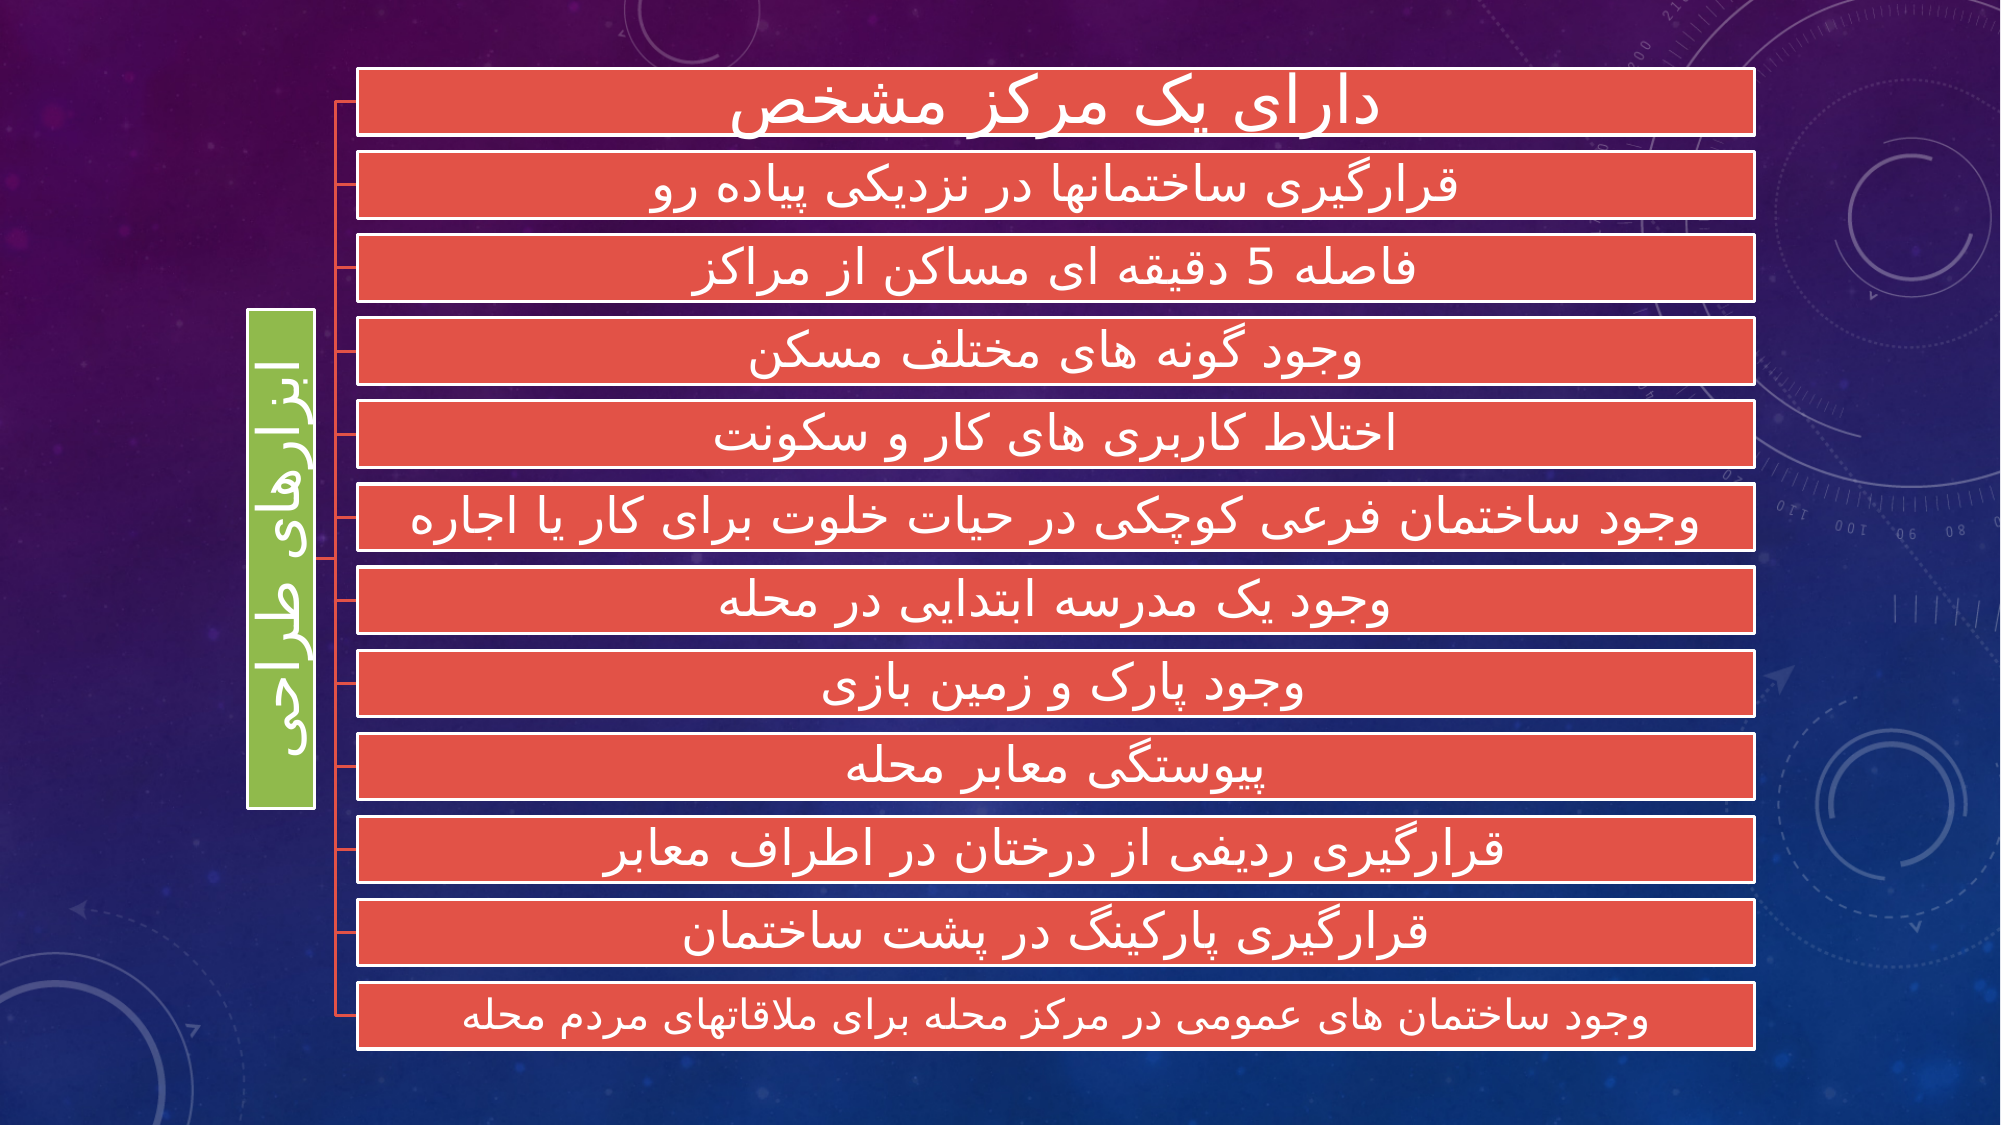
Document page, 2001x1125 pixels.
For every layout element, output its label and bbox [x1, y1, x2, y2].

picture [0, 0, 2001, 1125]
text_box [84, 67, 1918, 1051]
